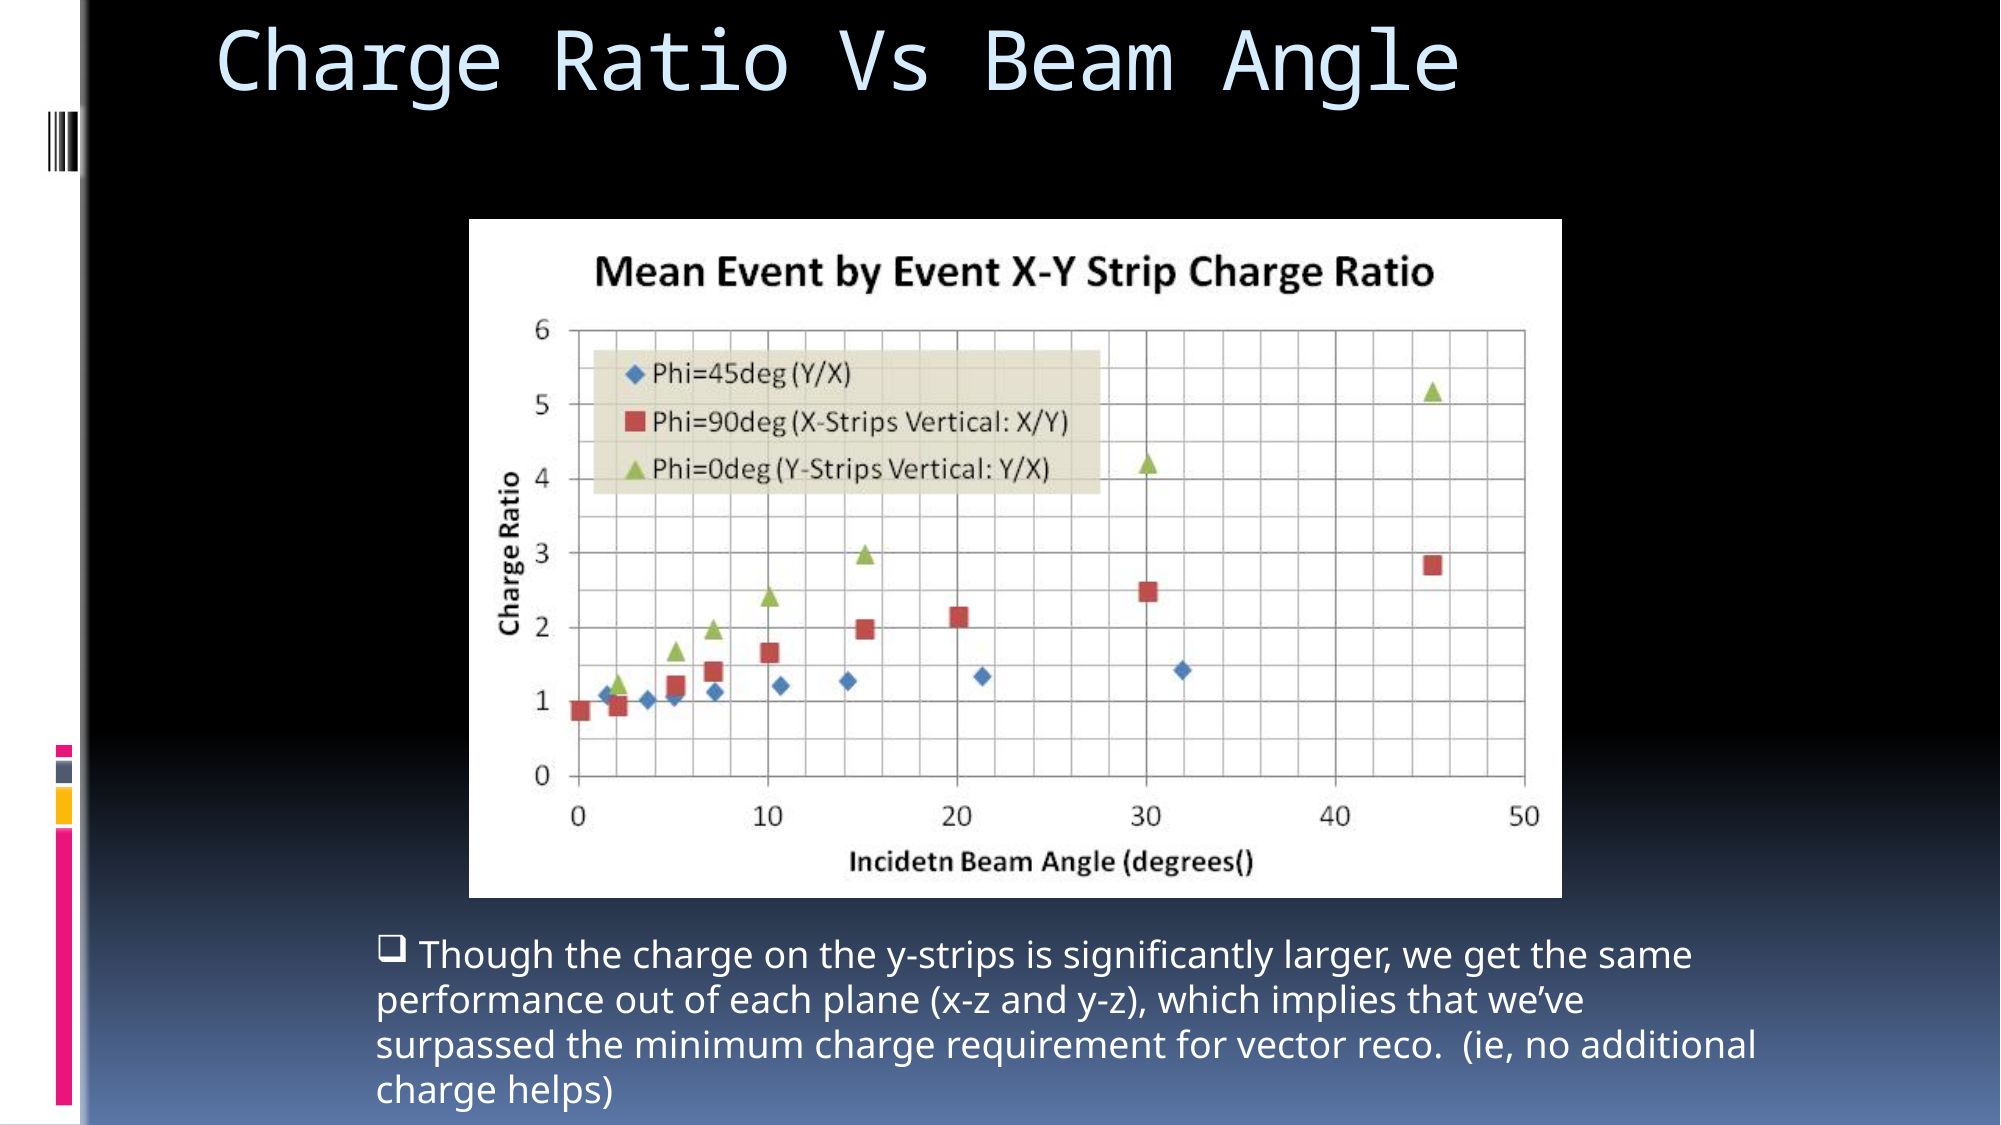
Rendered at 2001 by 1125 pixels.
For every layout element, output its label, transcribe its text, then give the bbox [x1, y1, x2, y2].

text_box Though the charge on the y-strips is significantly larger, we get the same performance out of each plane (x-z and y-z), which implies that we’ve surpassed the minimum charge requirement for vector reco. (ie, no additional charge helps) [360, 923, 1792, 1119]
picture [469, 219, 1562, 899]
title Charge Ratio Vs Beam Angle [200, 0, 1900, 150]
